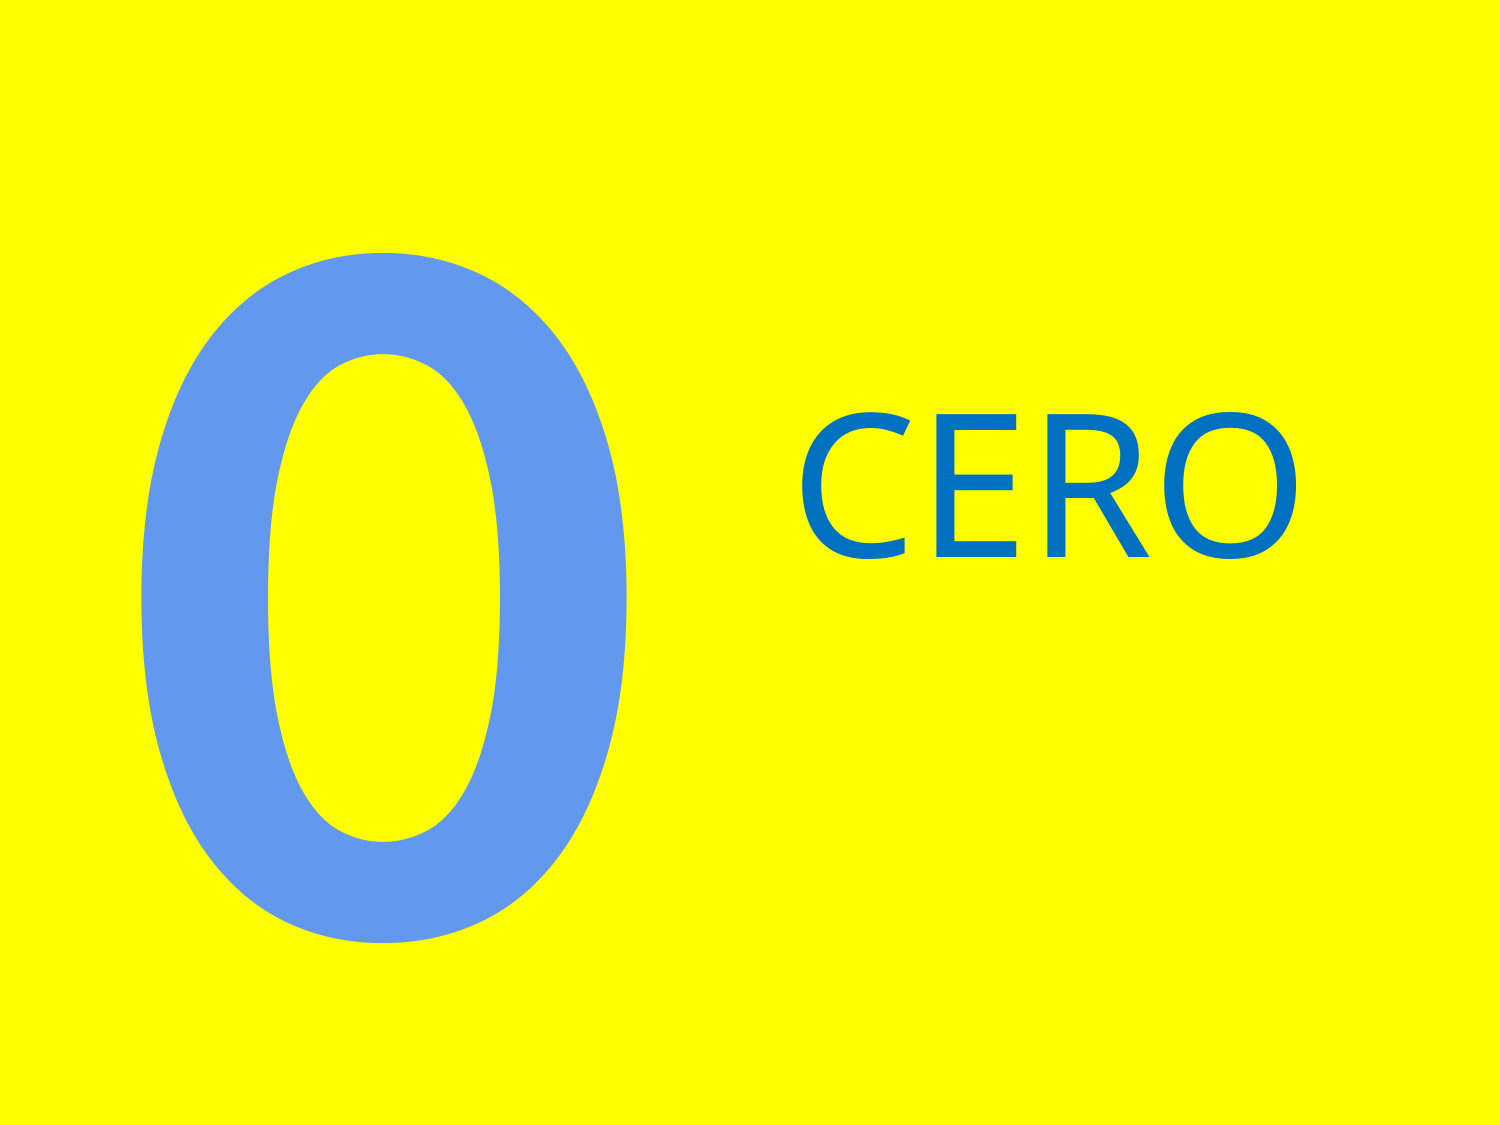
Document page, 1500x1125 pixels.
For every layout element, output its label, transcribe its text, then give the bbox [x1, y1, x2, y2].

text_box 0 [105, 0, 664, 1125]
subtitle CERO [664, 350, 1500, 638]
